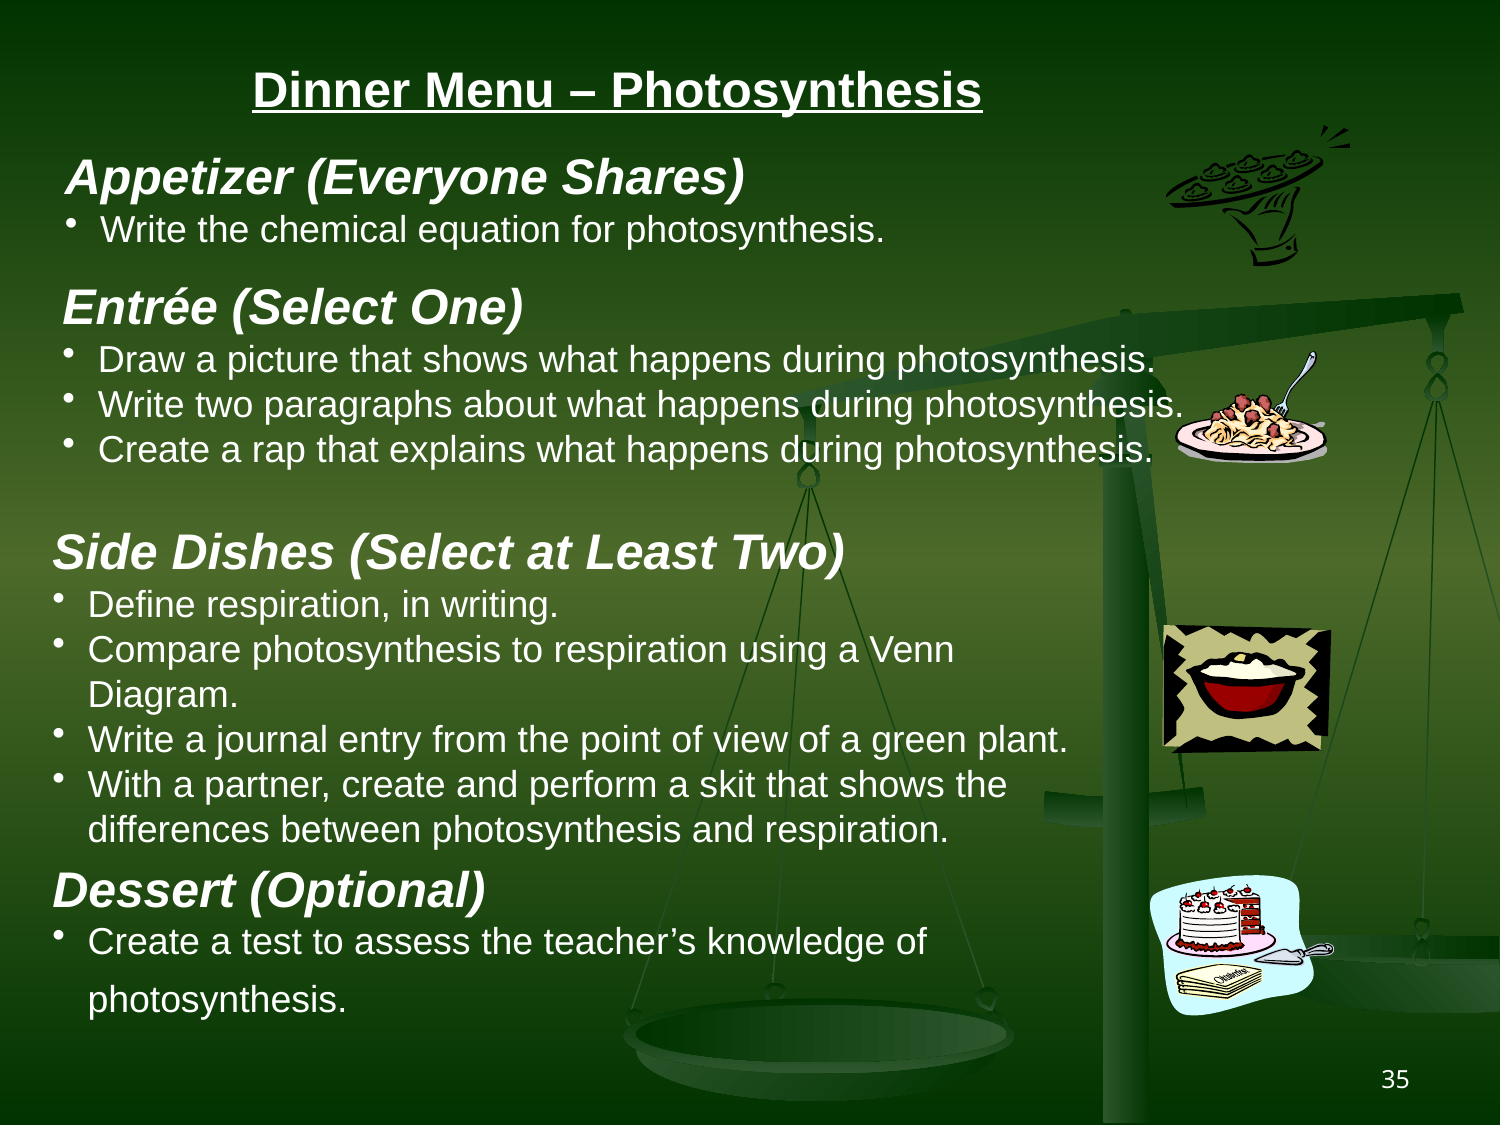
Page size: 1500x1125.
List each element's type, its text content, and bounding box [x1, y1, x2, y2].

text_box Side Dishes (Select at Least Two) Define respiration, in writing. Compare photosynthesis to respiration using a Venn Diagram. Write a journal entry from the point of view of a green plant. With a partner, create and perform a skit that shows the differences between photosynthesis and respiration. [37, 512, 1125, 849]
picture [1149, 874, 1335, 1016]
picture [1162, 624, 1332, 754]
text_box Appetizer (Everyone Shares) Write the chemical equation for photosynthesis. [50, 137, 925, 258]
picture [1162, 124, 1351, 268]
text_box Dessert (Optional) Create a test to assess the teacher’s knowledge of photosynthesis. [37, 849, 1138, 1030]
picture [1174, 349, 1329, 465]
text_box Entrée (Select One) Draw a picture that shows what happens during photosynthesis. Write two paragraphs about what happens during photosynthesis. Create a rap that explains what happens during photosynthesis. [62, 250, 1238, 522]
slide_number 35 [1074, 1029, 1426, 1106]
text_box Dinner Menu – Photosynthesis [237, 49, 1145, 125]
